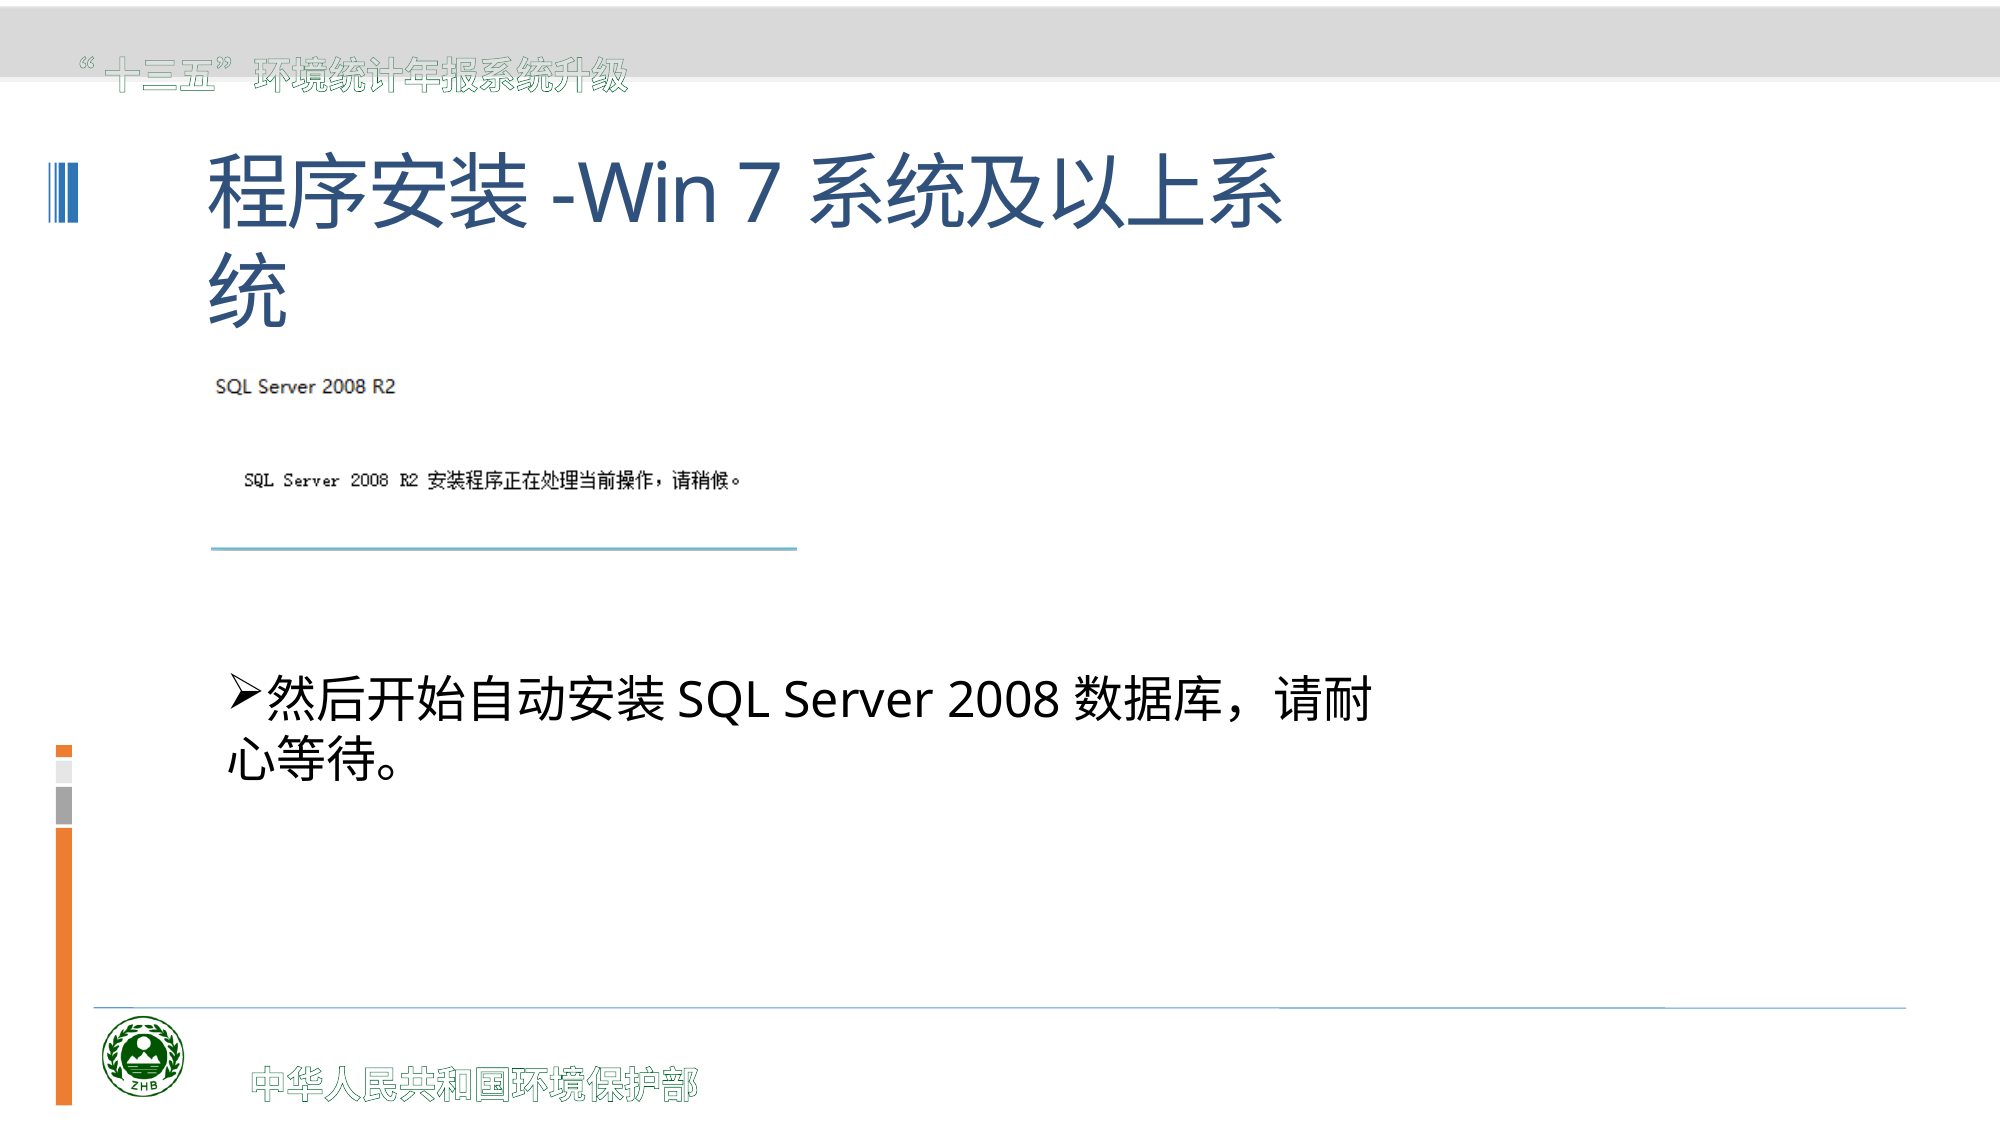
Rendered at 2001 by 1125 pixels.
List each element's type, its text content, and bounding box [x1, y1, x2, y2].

picture [211, 370, 797, 551]
picture [93, 1007, 188, 1106]
text_box 然后开始自动安装SQL Server 2008数据库，请耐心等待。 [211, 660, 1397, 795]
text_box 程序安装-Win 7系统及以上系统 [192, 131, 1377, 261]
